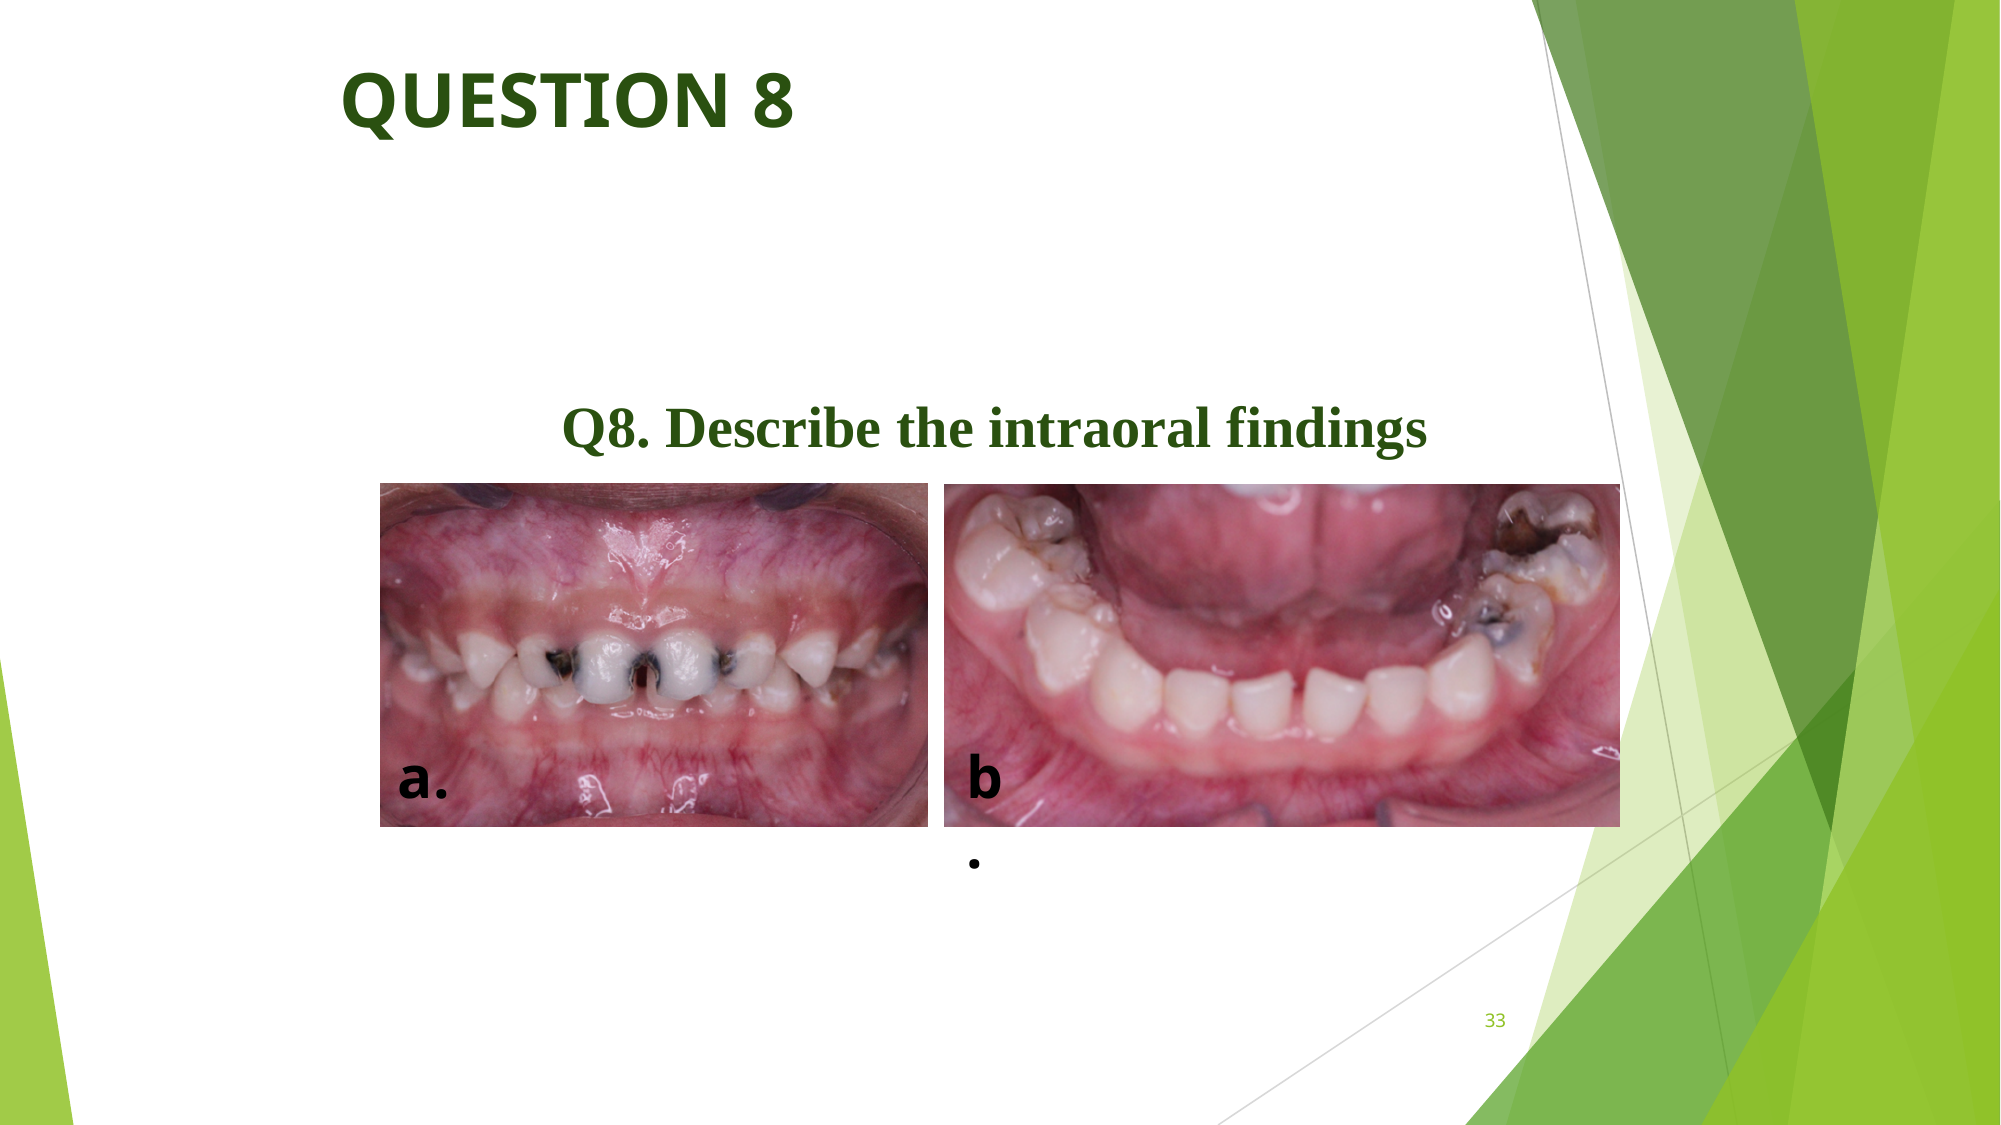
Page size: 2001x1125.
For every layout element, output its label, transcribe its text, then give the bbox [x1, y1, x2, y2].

picture [944, 484, 1620, 827]
title QUESTION 8 [324, 45, 1675, 185]
picture [380, 483, 928, 827]
text_box b. [951, 835, 1035, 888]
list Q8. Describe the intraoral findings [314, 219, 1686, 953]
slide_number 33 [1409, 991, 1522, 1051]
